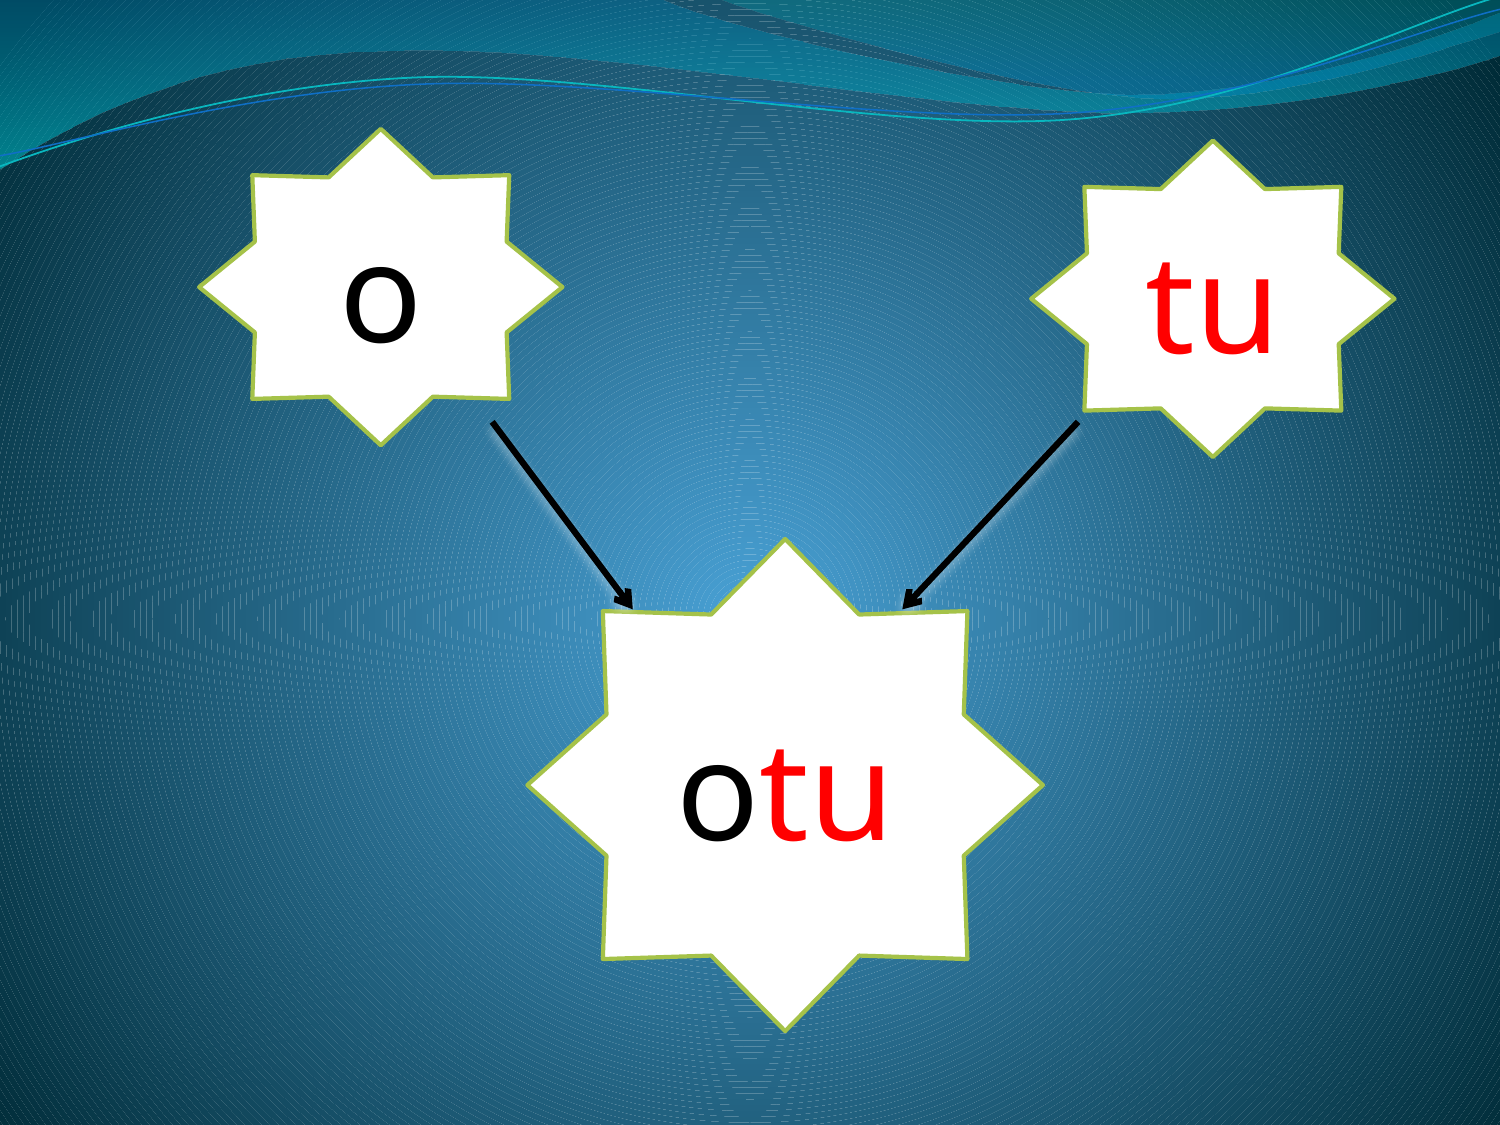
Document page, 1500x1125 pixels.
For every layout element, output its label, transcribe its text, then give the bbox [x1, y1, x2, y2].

text_box Mel [610, 609, 636, 617]
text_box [468, 445, 657, 587]
text_box o [197, 127, 565, 447]
text_box Mel [893, 611, 970, 618]
text_box tu [1029, 139, 1397, 459]
text_box otu [525, 536, 1046, 1034]
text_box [896, 427, 1085, 604]
